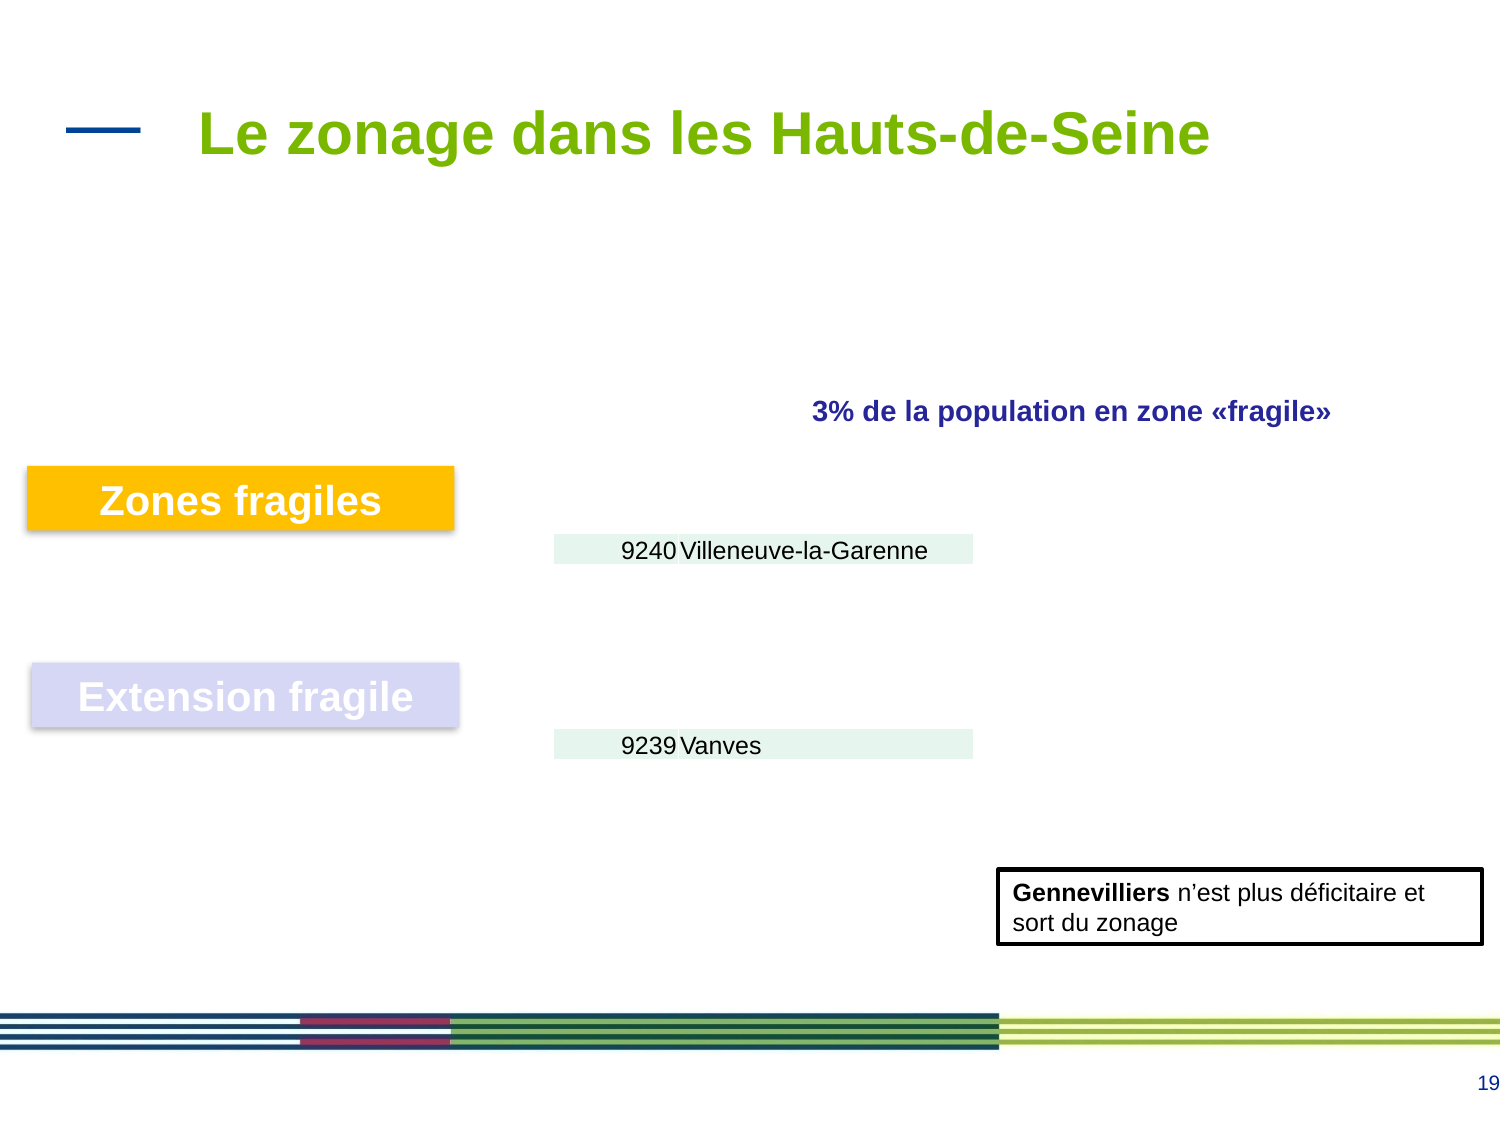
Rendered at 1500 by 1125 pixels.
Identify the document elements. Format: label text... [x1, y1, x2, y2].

title Le zonage dans les Hauts-de-Seine [50, 36, 1388, 224]
table_header Villeneuve-la-Garenne [679, 534, 973, 564]
picture [65, 123, 141, 137]
table_header 9240 [554, 534, 678, 564]
picture [0, 999, 1500, 1063]
text_box Gennevilliers n’est plus déficitaire et sort du zonage [996, 867, 1484, 946]
text_box Zones fragiles [27, 465, 455, 531]
table_header Vanves [679, 729, 973, 759]
text_box Extension fragile [32, 662, 460, 728]
text_box 3% de la population en zone «fragile» [797, 385, 1425, 435]
table_header 9239 [554, 729, 678, 759]
